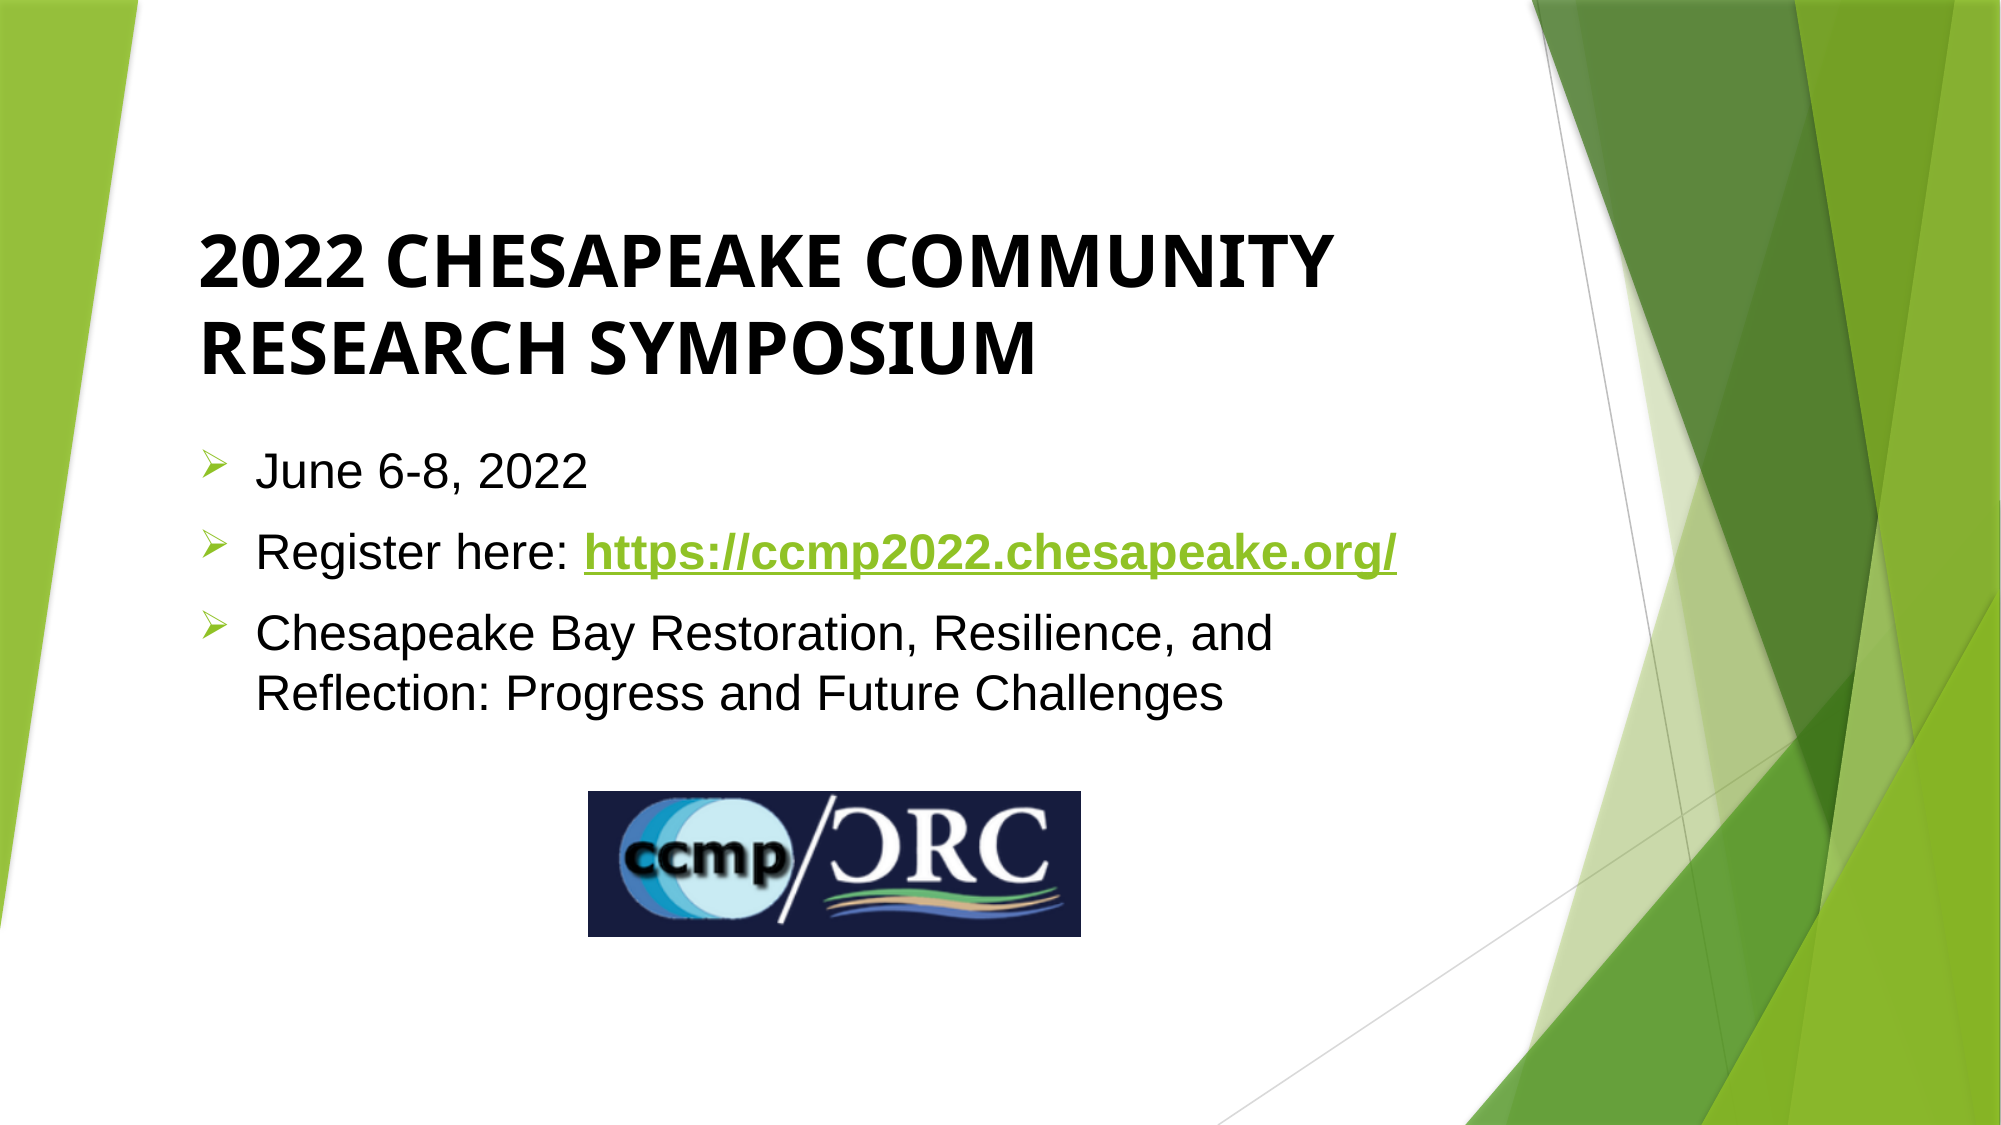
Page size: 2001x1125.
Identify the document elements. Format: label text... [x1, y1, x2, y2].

subtitle June 6-8, 2022 Register here: https://ccmp2022.chesapeake.org/ Chesapeake Bay Restoration, Resilience, and Reflection: Progress and Future Challenges [184, 430, 1485, 988]
text_box 2022 CHESAPEAKE COMMUNITY RESEARCH SYMPOSIUM [184, 206, 1559, 397]
picture [588, 791, 1081, 938]
